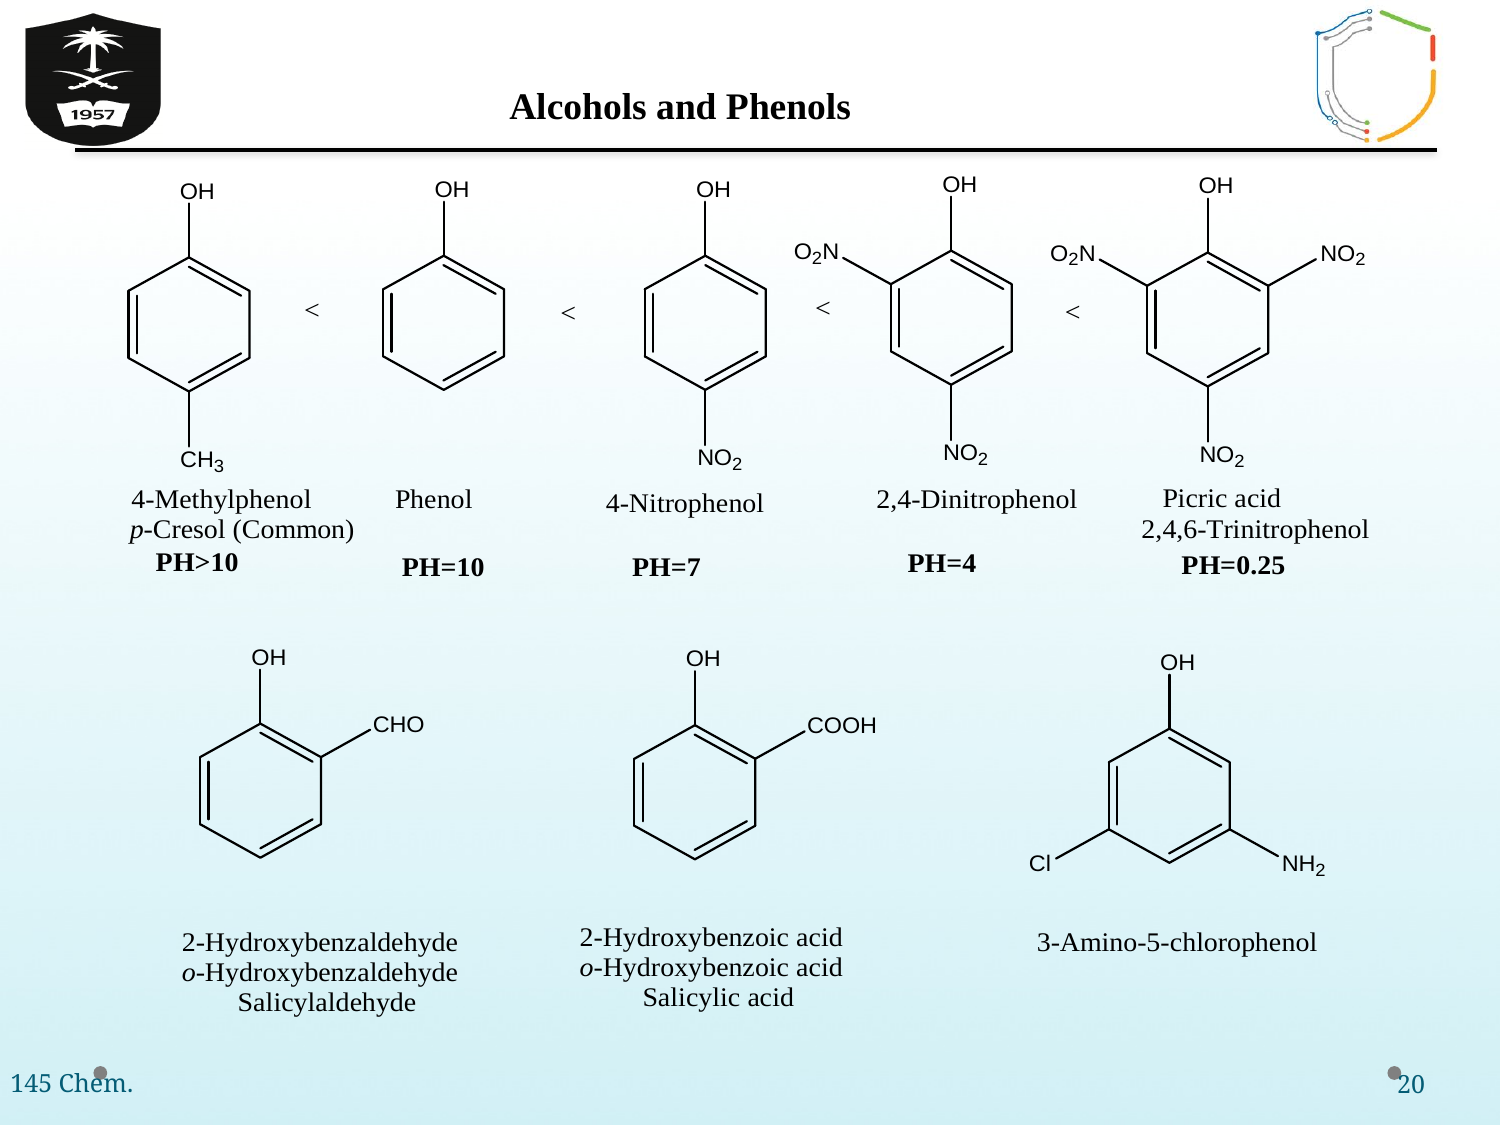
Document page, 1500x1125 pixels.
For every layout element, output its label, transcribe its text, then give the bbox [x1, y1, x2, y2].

text_box Alcohols and Phenols [494, 74, 866, 135]
text_box 145 Chem. [10, 1037, 561, 1098]
picture [0, 0, 1500, 1125]
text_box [124, 174, 1370, 1019]
text_box 20 [1299, 1042, 1425, 1103]
